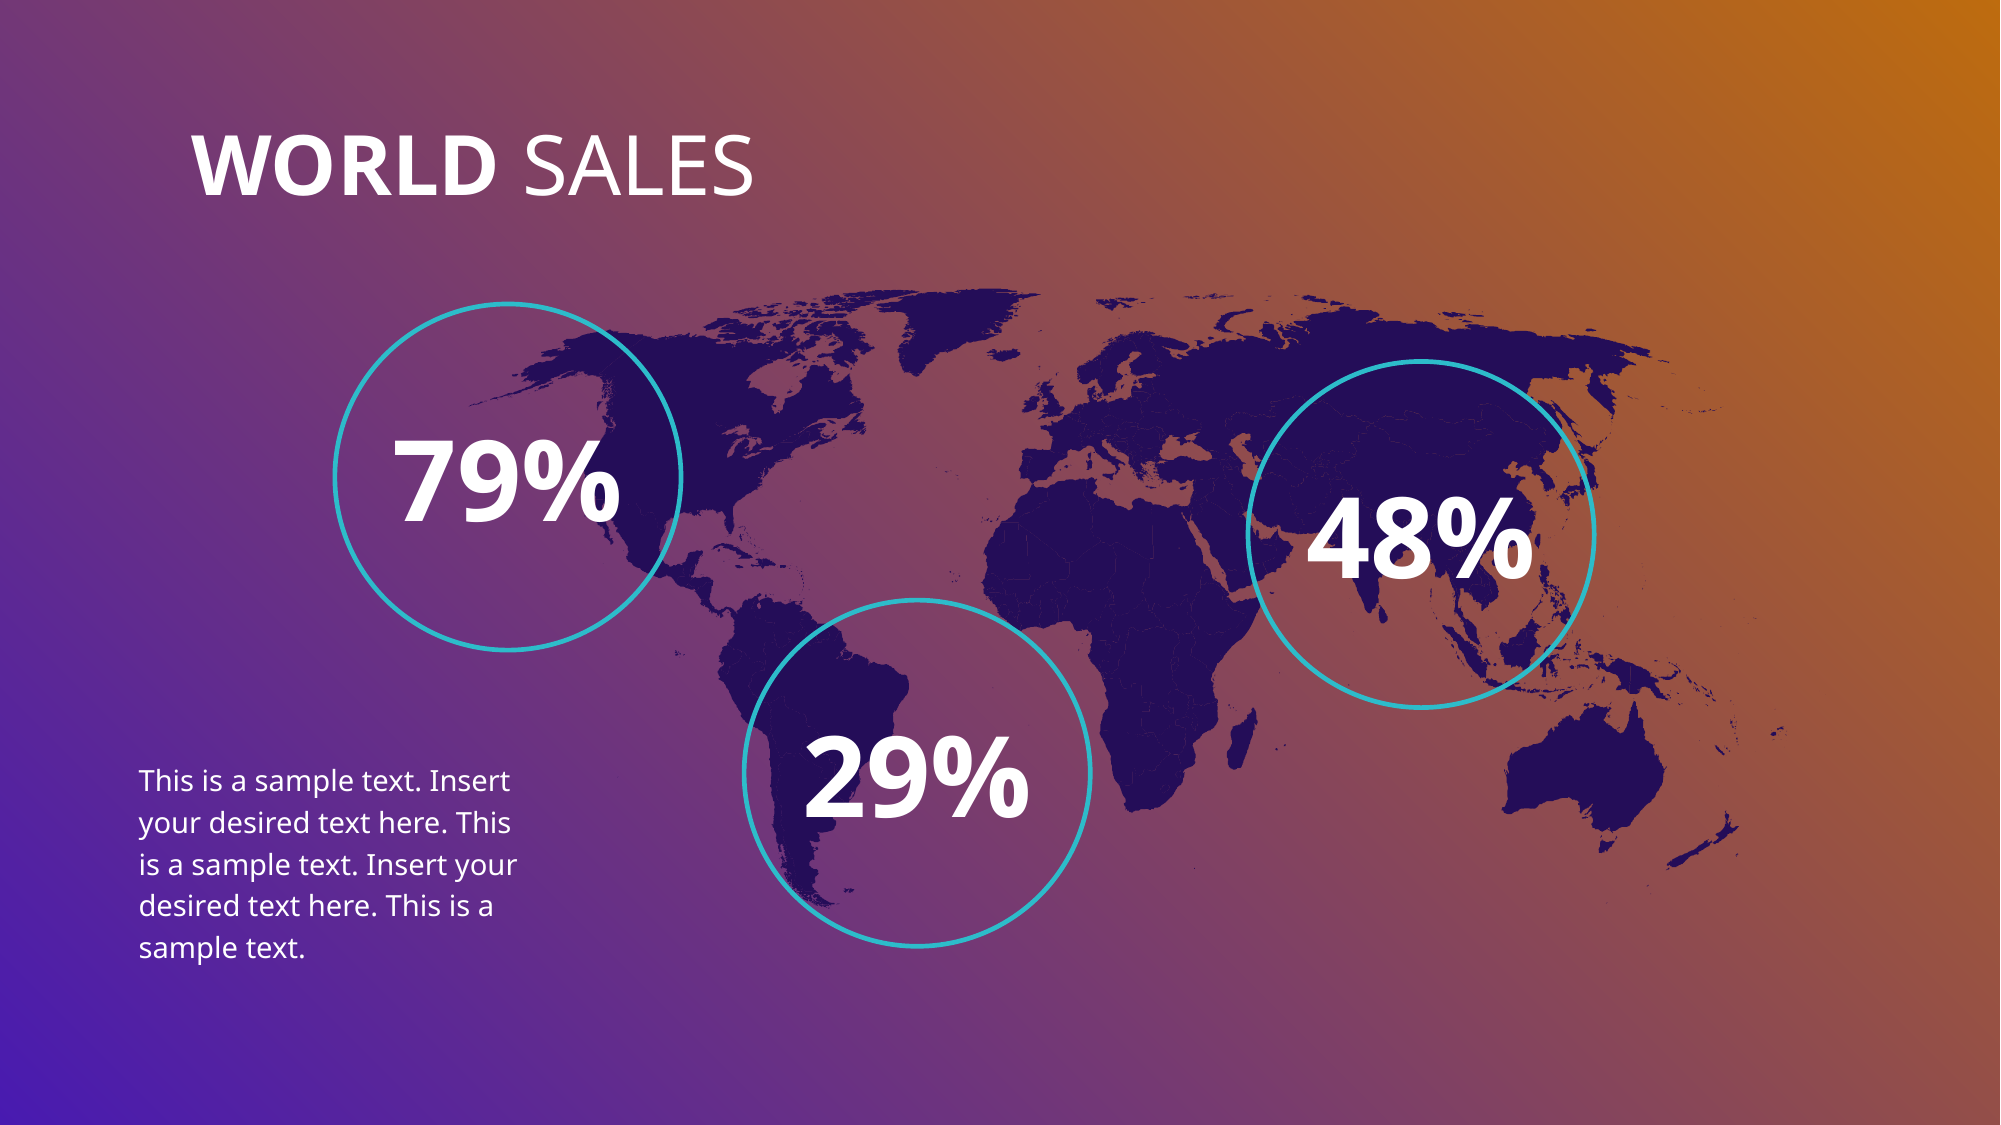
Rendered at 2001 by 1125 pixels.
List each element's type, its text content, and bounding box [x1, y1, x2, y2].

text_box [468, 288, 1826, 909]
title WORLD SALES [175, 100, 1863, 238]
text_box This is a sample text. Insert your desired text here. This is a sample text. Insert your desired text here. This is a sample text. [138, 747, 541, 972]
text_box [0, 0, 2000, 1125]
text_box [334, 303, 681, 651]
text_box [1247, 361, 1595, 708]
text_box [744, 600, 1091, 947]
